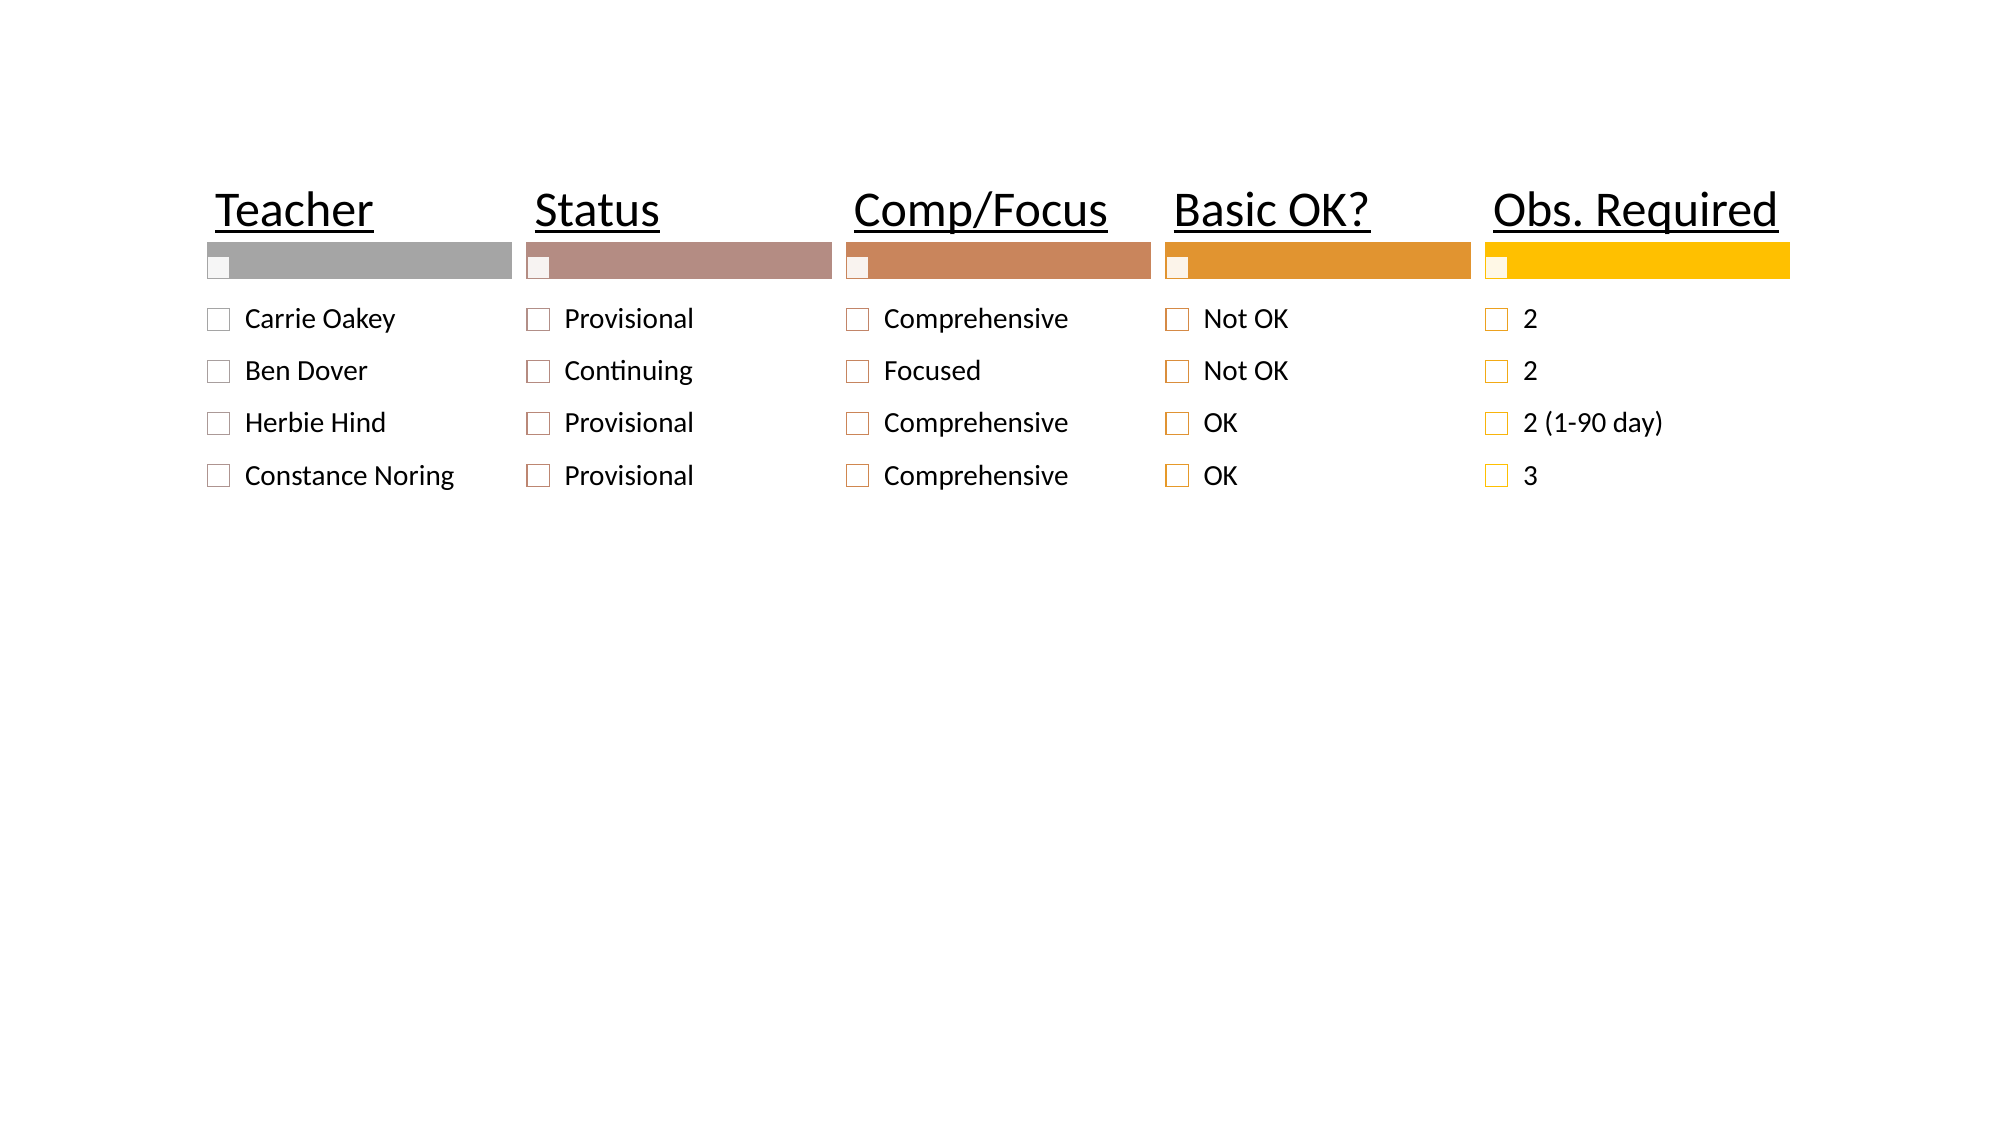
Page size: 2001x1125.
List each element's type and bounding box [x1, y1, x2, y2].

text_box [206, 178, 1791, 596]
